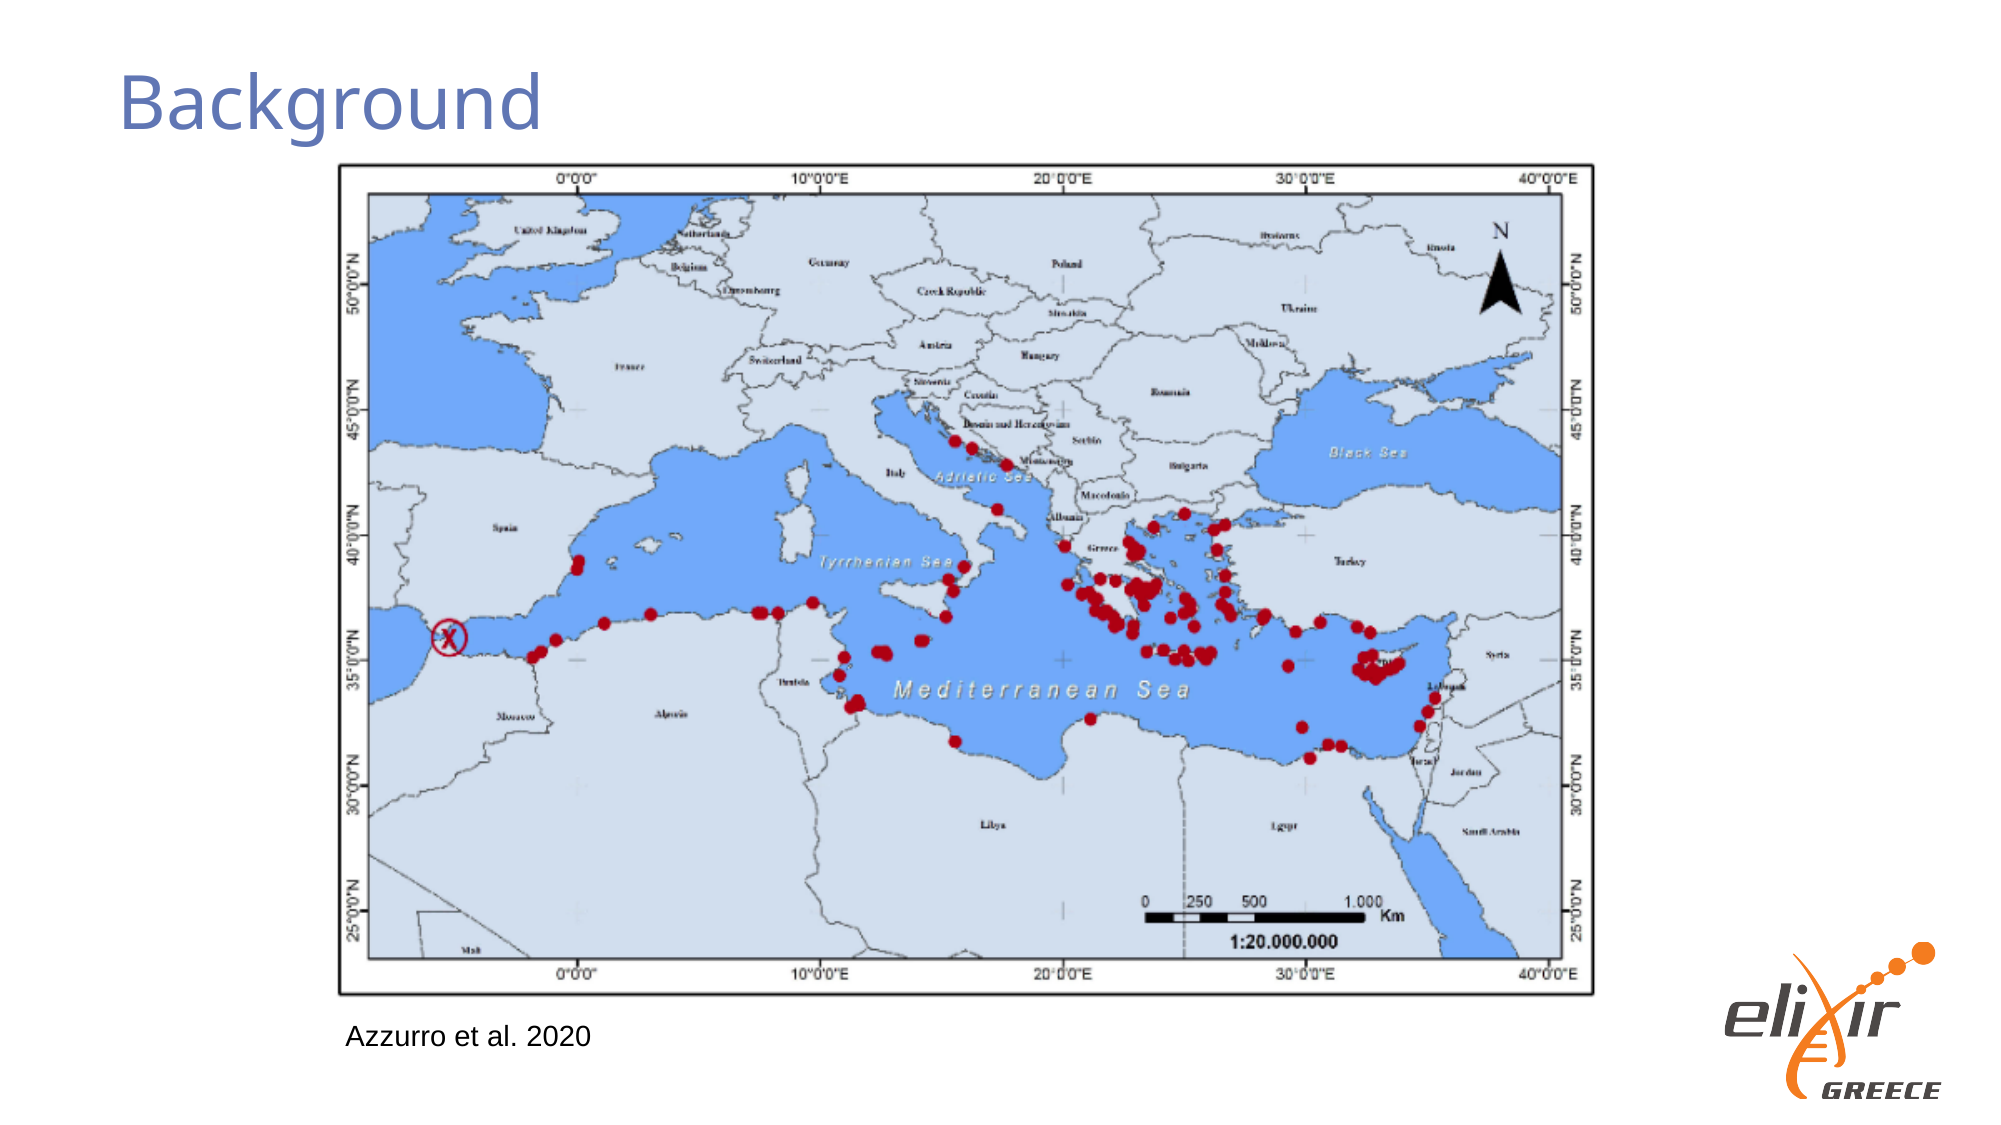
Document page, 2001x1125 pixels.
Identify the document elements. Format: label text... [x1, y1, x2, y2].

text_box Azzurro et al. 2020 [330, 1018, 641, 1060]
picture [330, 160, 1608, 1011]
picture [1724, 942, 1942, 1099]
title Background [117, 54, 1902, 161]
